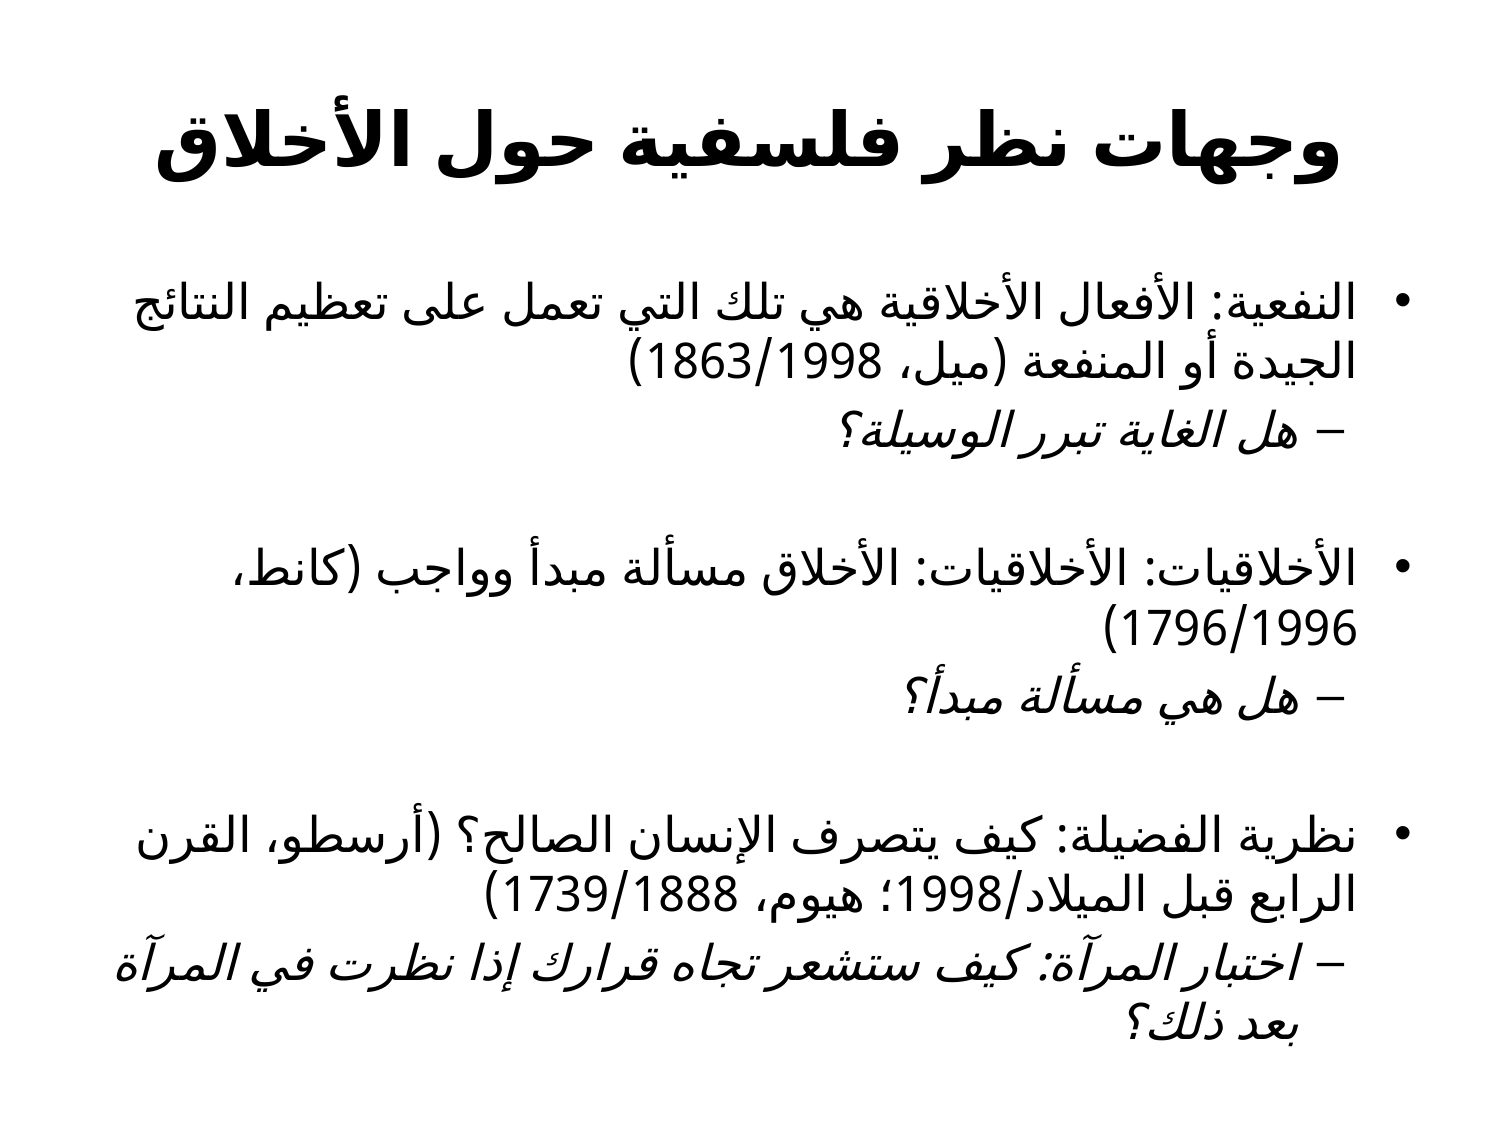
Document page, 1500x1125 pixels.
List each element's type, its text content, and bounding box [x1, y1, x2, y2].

list النفعية: الأفعال الأخلاقية هي تلك التي تعمل على تعظيم النتائج الجيدة أو المنفعة (ميل، 1863/1998) هل الغاية تبرر الوسيلة؟ الأخلاقيات: الأخلاقيات: الأخلاق مسألة مبدأ وواجب (كانط، 1796/1996) هل هي مسألة مبدأ؟ نظرية الفضيلة: كيف يتصرف الإنسان الصالح؟ (أرسطو، القرن الرابع قبل الميلاد/1998؛ هيوم، 1739/1888) اختبار المرآة: كيف ستشعر تجاه قرارك إذا نظرت في المرآة بعد ذلك؟ [75, 262, 1425, 1059]
title وجهات نظر فلسفية حول الأخلاق [75, 42, 1425, 231]
